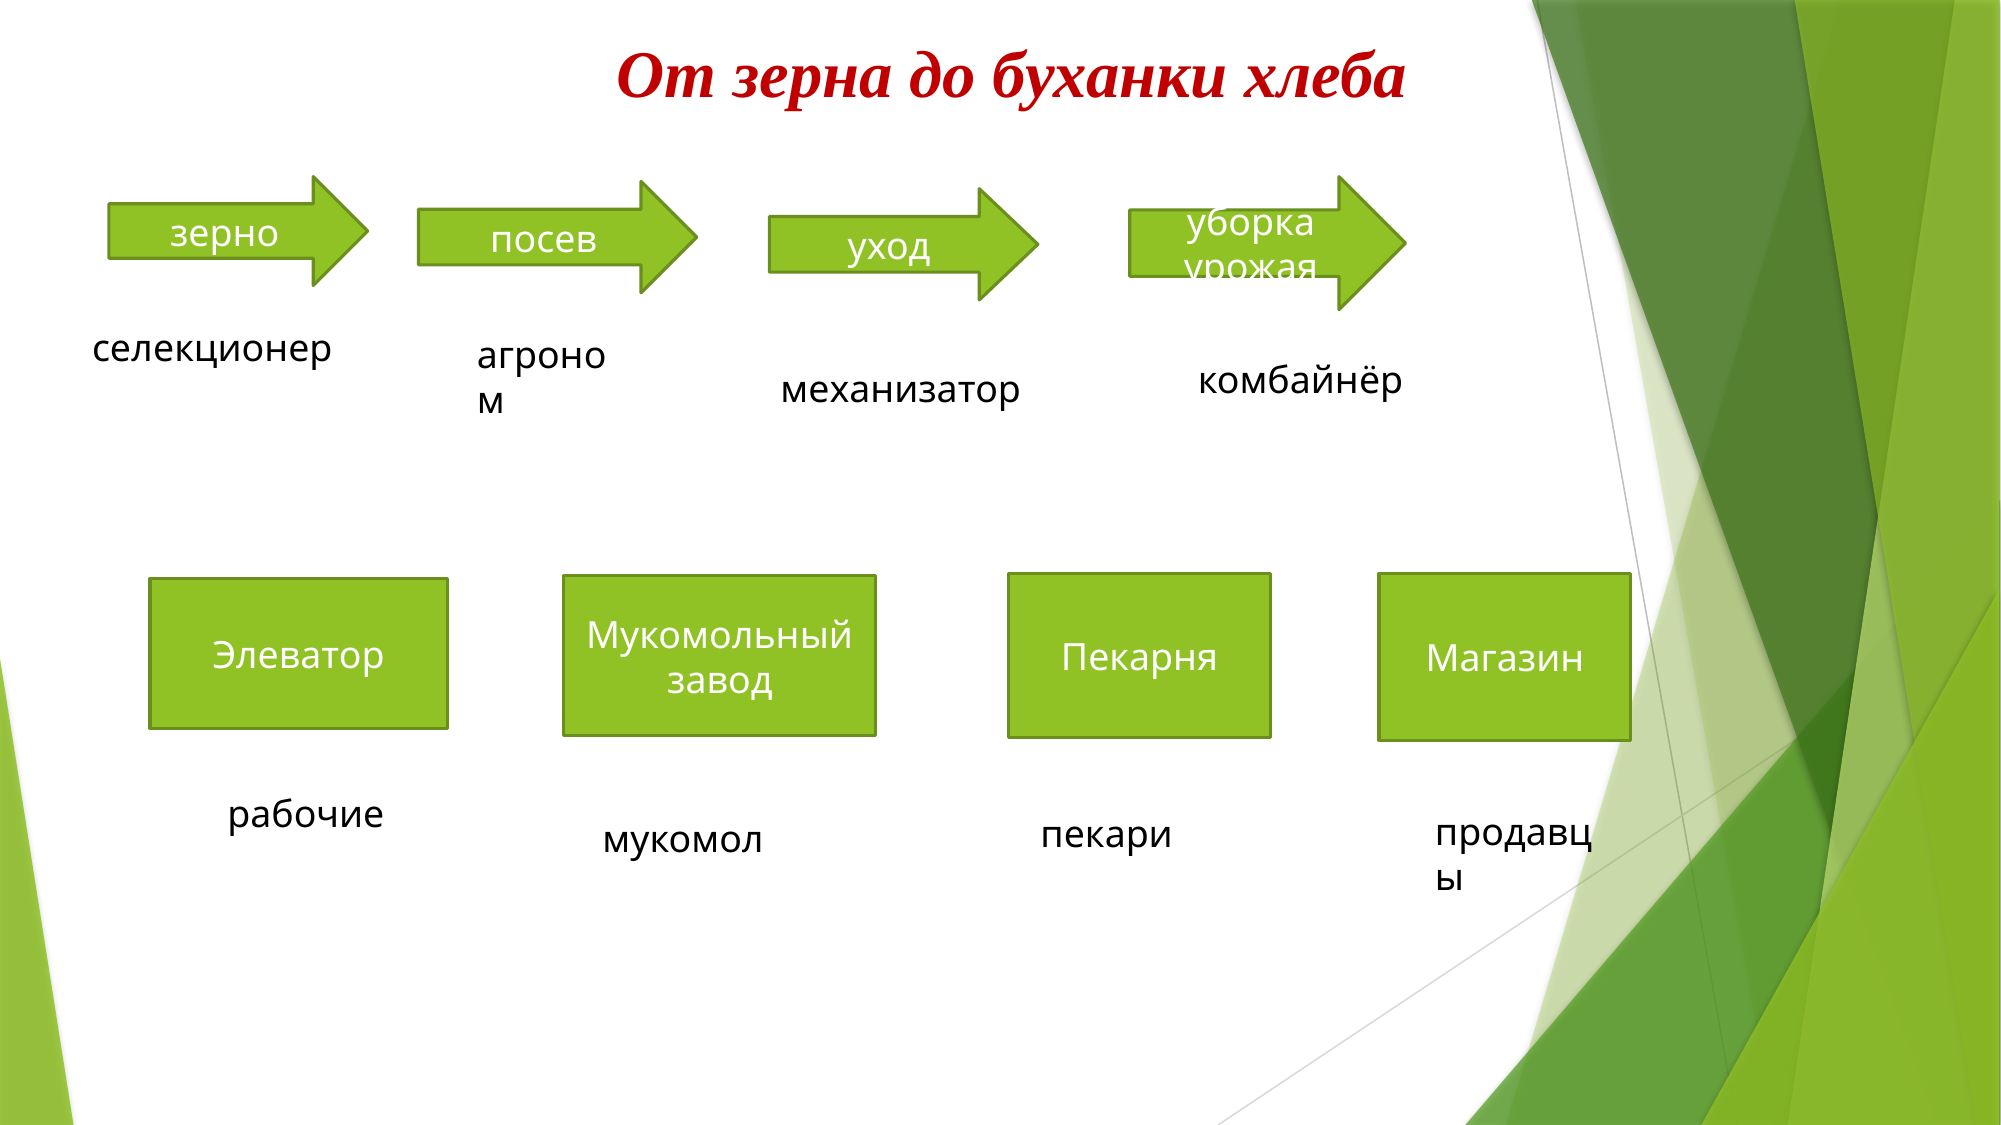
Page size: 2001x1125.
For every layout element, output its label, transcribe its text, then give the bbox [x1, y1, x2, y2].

text_box уход [767, 187, 1040, 302]
text_box комбайнёр [1183, 348, 1419, 409]
text_box Элеватор [148, 577, 449, 730]
text_box Мукомольный завод [562, 574, 877, 737]
text_box рабочие [212, 737, 429, 843]
text_box мукомол [587, 807, 836, 868]
text_box пекари [1025, 803, 1208, 863]
text_box Магазин [1377, 572, 1632, 742]
text_box агроном [462, 324, 637, 429]
text_box зерно [107, 175, 369, 287]
text_box механизатор [765, 357, 1036, 418]
title От зерна до буханки хлеба [149, 23, 1875, 150]
text_box посев [416, 180, 698, 295]
text_box Пекарня [1007, 572, 1272, 739]
text_box селекционер [77, 316, 385, 377]
text_box продавцы [1420, 800, 1621, 906]
text_box уборка урожая [1128, 175, 1407, 312]
